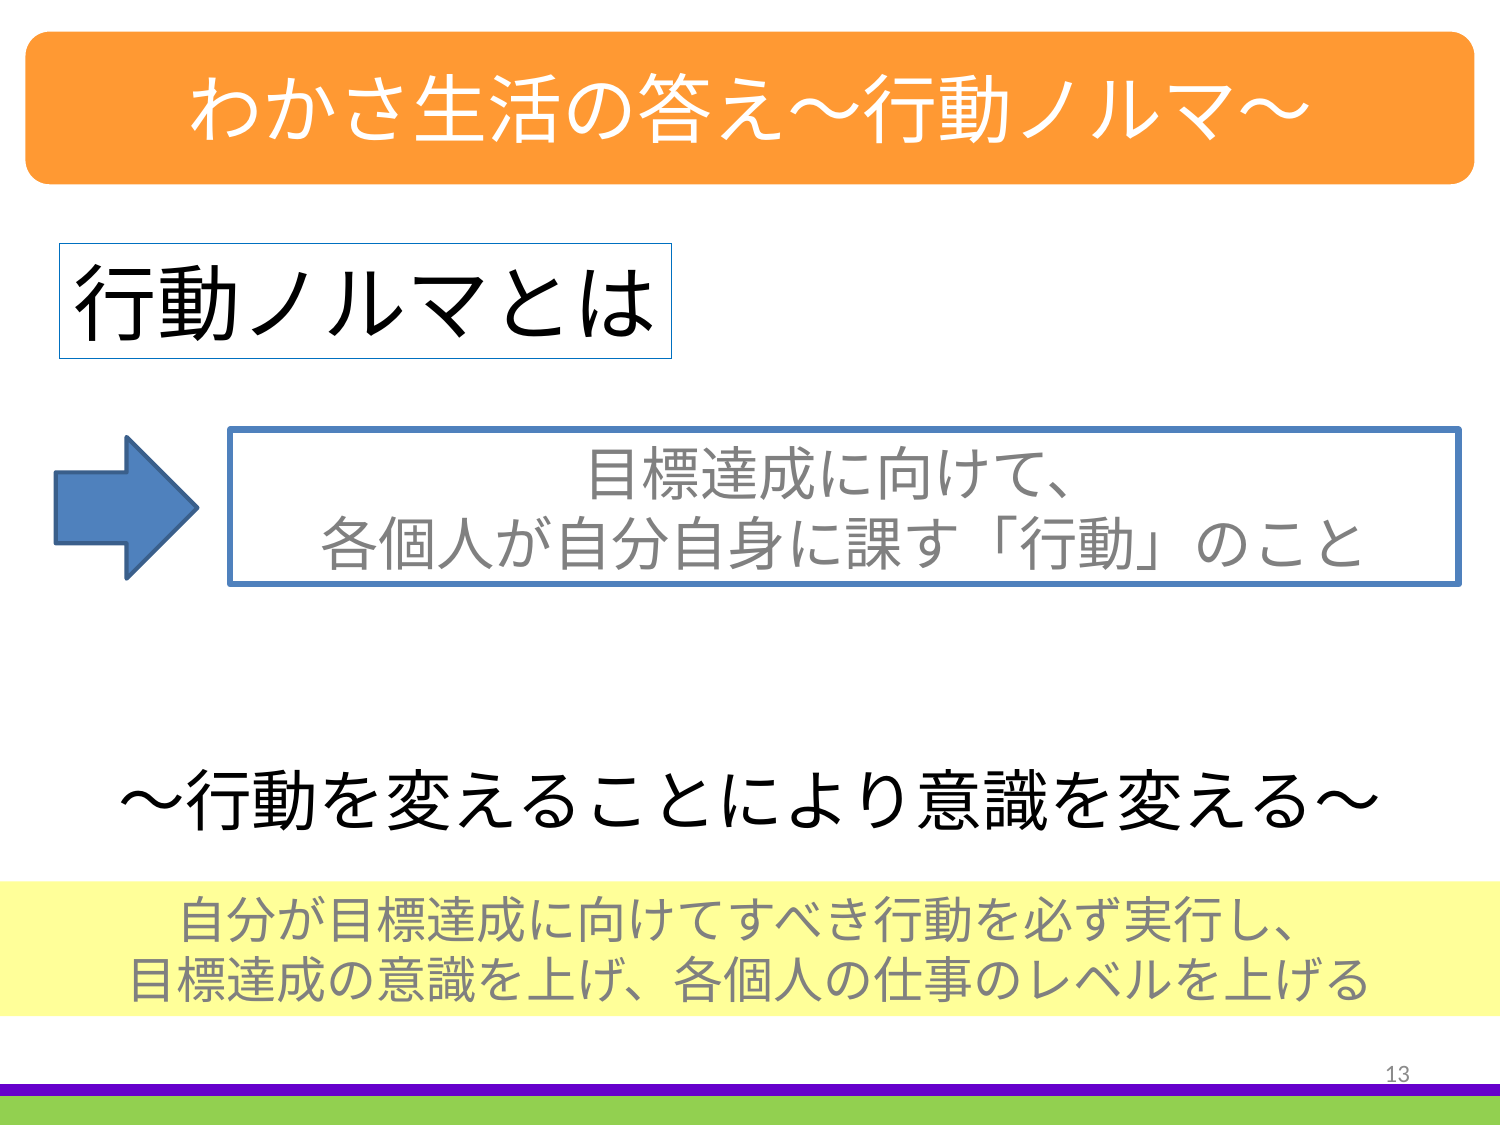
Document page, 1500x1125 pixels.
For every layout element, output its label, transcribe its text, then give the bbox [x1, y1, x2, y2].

text_box [53, 435, 200, 581]
text_box わかさ生活の答え～行動ノルマ～ [21, 27, 1479, 189]
slide_number 13 [1074, 1042, 1425, 1084]
text_box 目標達成に向けて、 各個人が自分自身に課す「行動」のこと [230, 429, 1459, 585]
text_box ～行動を変えることにより意識を変える～ [103, 751, 1397, 847]
text_box [0, 1096, 1500, 1125]
text_box 行動ノルマとは [59, 243, 672, 359]
text_box [0, 1084, 1500, 1096]
text_box 自分が目標達成に向けてすべき行動を必ず実行し、 目標達成の意識を上げ、各個人の仕事のレベルを上げる [0, 881, 1500, 1017]
